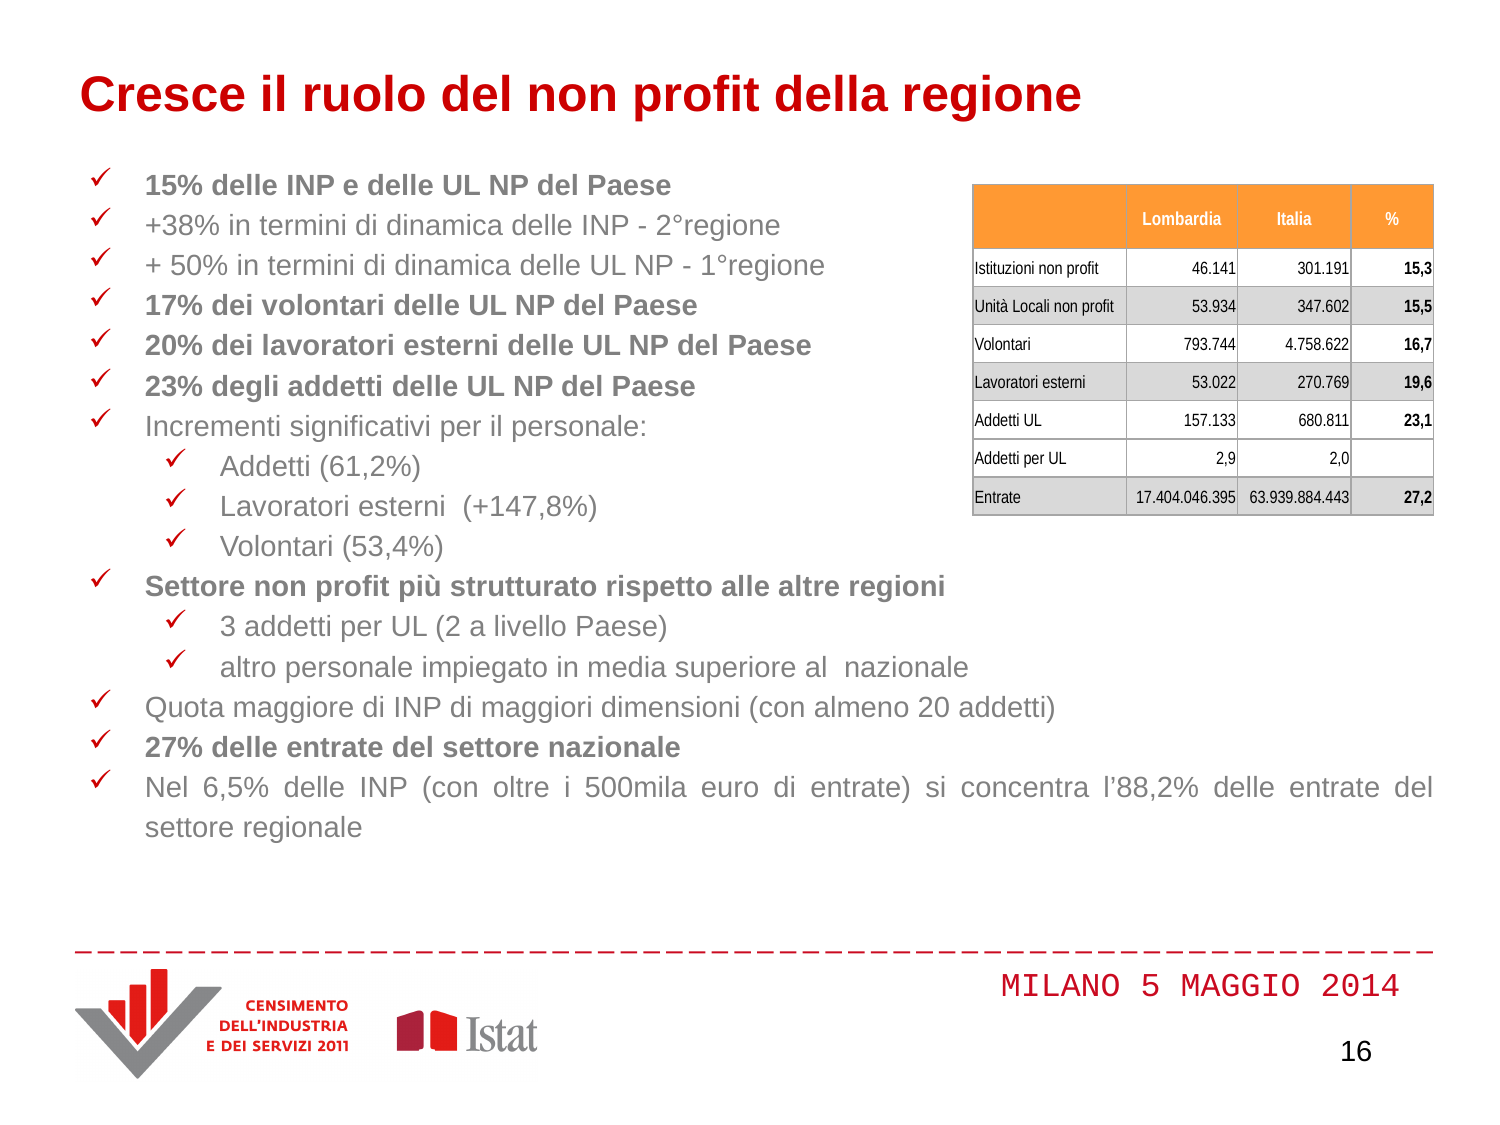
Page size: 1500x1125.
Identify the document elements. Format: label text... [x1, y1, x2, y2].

table_cell 680.811 [1238, 401, 1350, 438]
picture [75, 969, 538, 1082]
table_cell Volontari [974, 325, 1126, 362]
table_cell 2,9 [1127, 440, 1237, 476]
table_header Lombardia [1127, 185, 1237, 248]
table_cell 27,2 [1352, 478, 1433, 514]
table_cell Lavoratori esterni [974, 363, 1126, 400]
table_cell 15,3 [1352, 249, 1433, 286]
table_header % [1352, 185, 1433, 248]
table_cell [1352, 440, 1433, 476]
table_cell Istituzioni non profit [974, 249, 1126, 286]
table_cell 46.141 [1127, 249, 1237, 286]
table_header [974, 185, 1126, 248]
table_cell 347.602 [1238, 287, 1350, 324]
table_cell 23,1 [1352, 401, 1433, 438]
table_cell Entrate [974, 478, 1126, 514]
table_cell 793.744 [1127, 325, 1237, 362]
table_cell Addetti per UL [974, 440, 1126, 476]
table_cell Unità Locali non profit [974, 287, 1126, 324]
table_cell 4.758.622 [1238, 325, 1350, 362]
table_cell 157.133 [1127, 401, 1237, 438]
text_box 15% delle INP e delle UL NP del Paese +38% in termini di dinamica delle INP - 2°regione + 50% in termini di dinamica delle UL NP - 1°regione 17% dei volontari delle UL NP del Paese 20% dei lavoratori esterni delle UL NP del Paese 23% degli addetti delle UL NP del Paese Incrementi significativi per il personale: Addetti (61,2%) Lavoratori esterni (+147,8%) Volontari (53,4%) Settore non profit più strutturato rispetto alle altre regioni 3 addetti per UL (2 a livello Paese) altro personale impiegato in media superiore al nazionale Quota maggiore di INP di maggiori dimensioni (con almeno 20 addetti) 27% delle entrate del settore nazionale Nel 6,5% delle INP (con oltre i 500mila euro di entrate) si concentra l’88,2% delle entrate del settore regionale [88, 160, 1436, 965]
table_cell 53.022 [1127, 363, 1237, 400]
slide_number 16 [1074, 1025, 1388, 1100]
table_cell 270.769 [1238, 363, 1350, 400]
table_cell Addetti UL [974, 401, 1126, 438]
text_box Cresce il ruolo del non profit della regione [64, 54, 1436, 130]
table_cell 53.934 [1127, 287, 1237, 324]
table_header Italia [1238, 185, 1350, 248]
table_cell 16,7 [1352, 325, 1433, 362]
table_cell 301.191 [1238, 249, 1350, 286]
table_cell 19,6 [1352, 363, 1433, 400]
table_cell 15,5 [1352, 287, 1433, 324]
table_cell 17.404.046.395 [1127, 478, 1237, 514]
table_cell 2,0 [1238, 440, 1350, 476]
table_cell 63.939.884.443 [1238, 478, 1350, 514]
